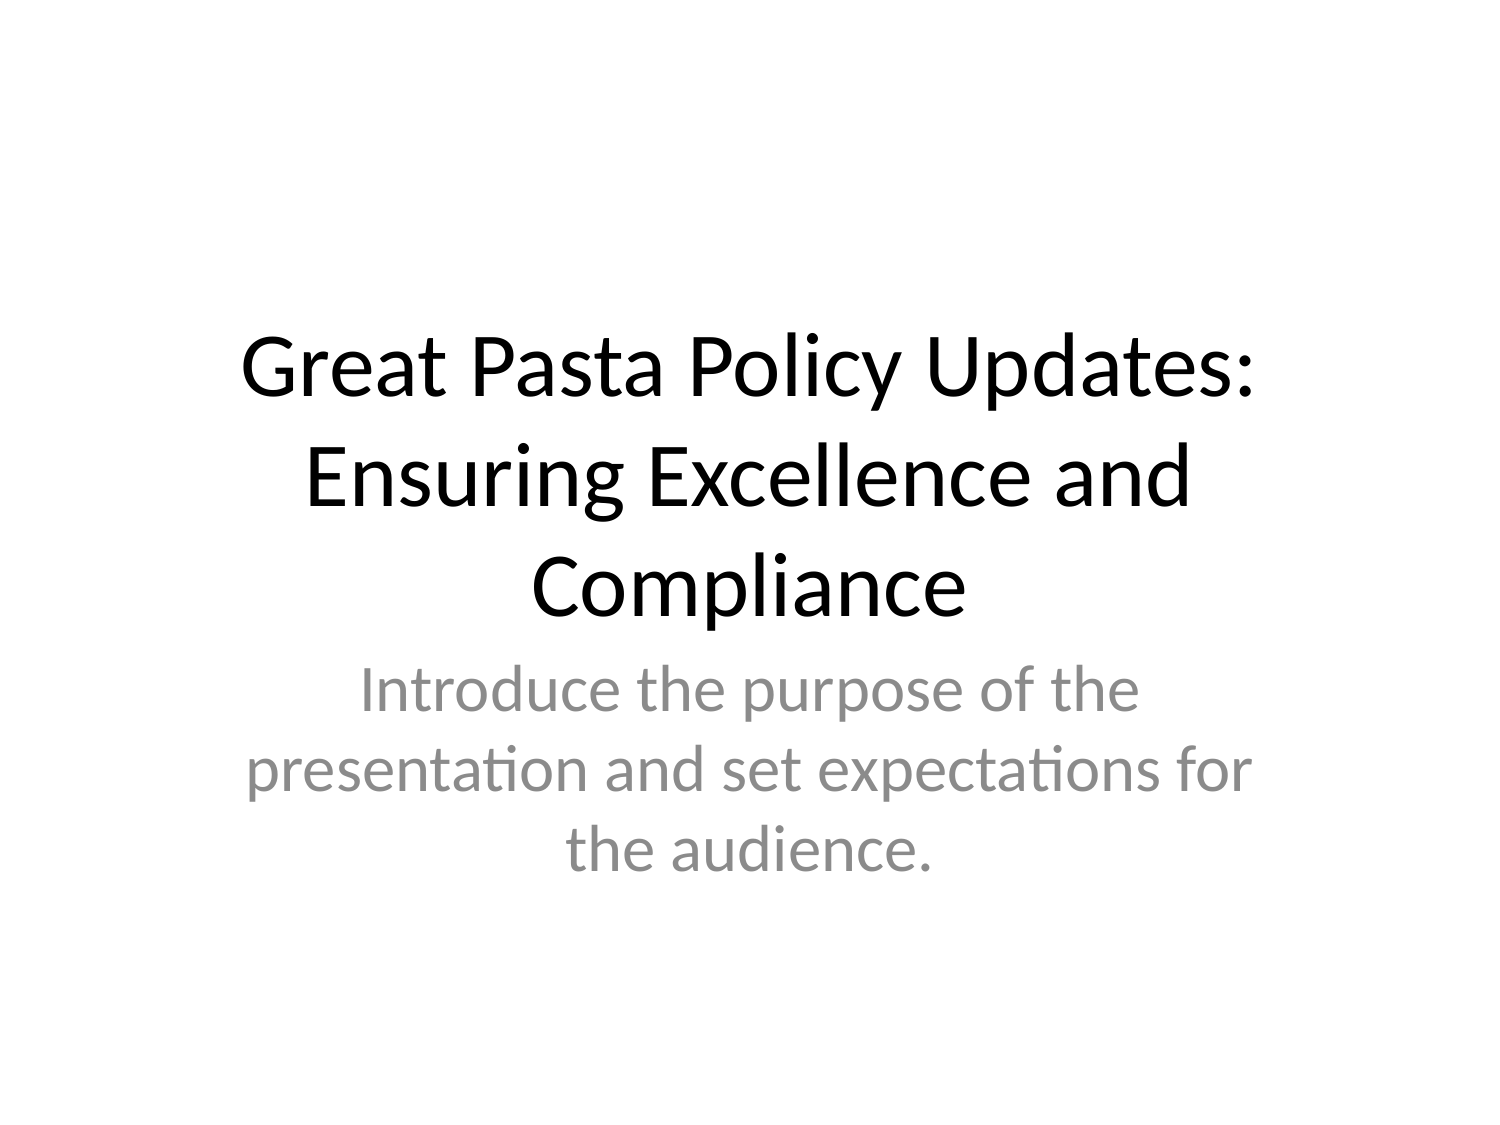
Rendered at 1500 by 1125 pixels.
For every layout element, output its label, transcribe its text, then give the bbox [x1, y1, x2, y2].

title Great Pasta Policy Updates: Ensuring Excellence and Compliance [112, 349, 1388, 591]
subtitle Introduce the purpose of the presentation and set expectations for the audience. [225, 637, 1275, 925]
